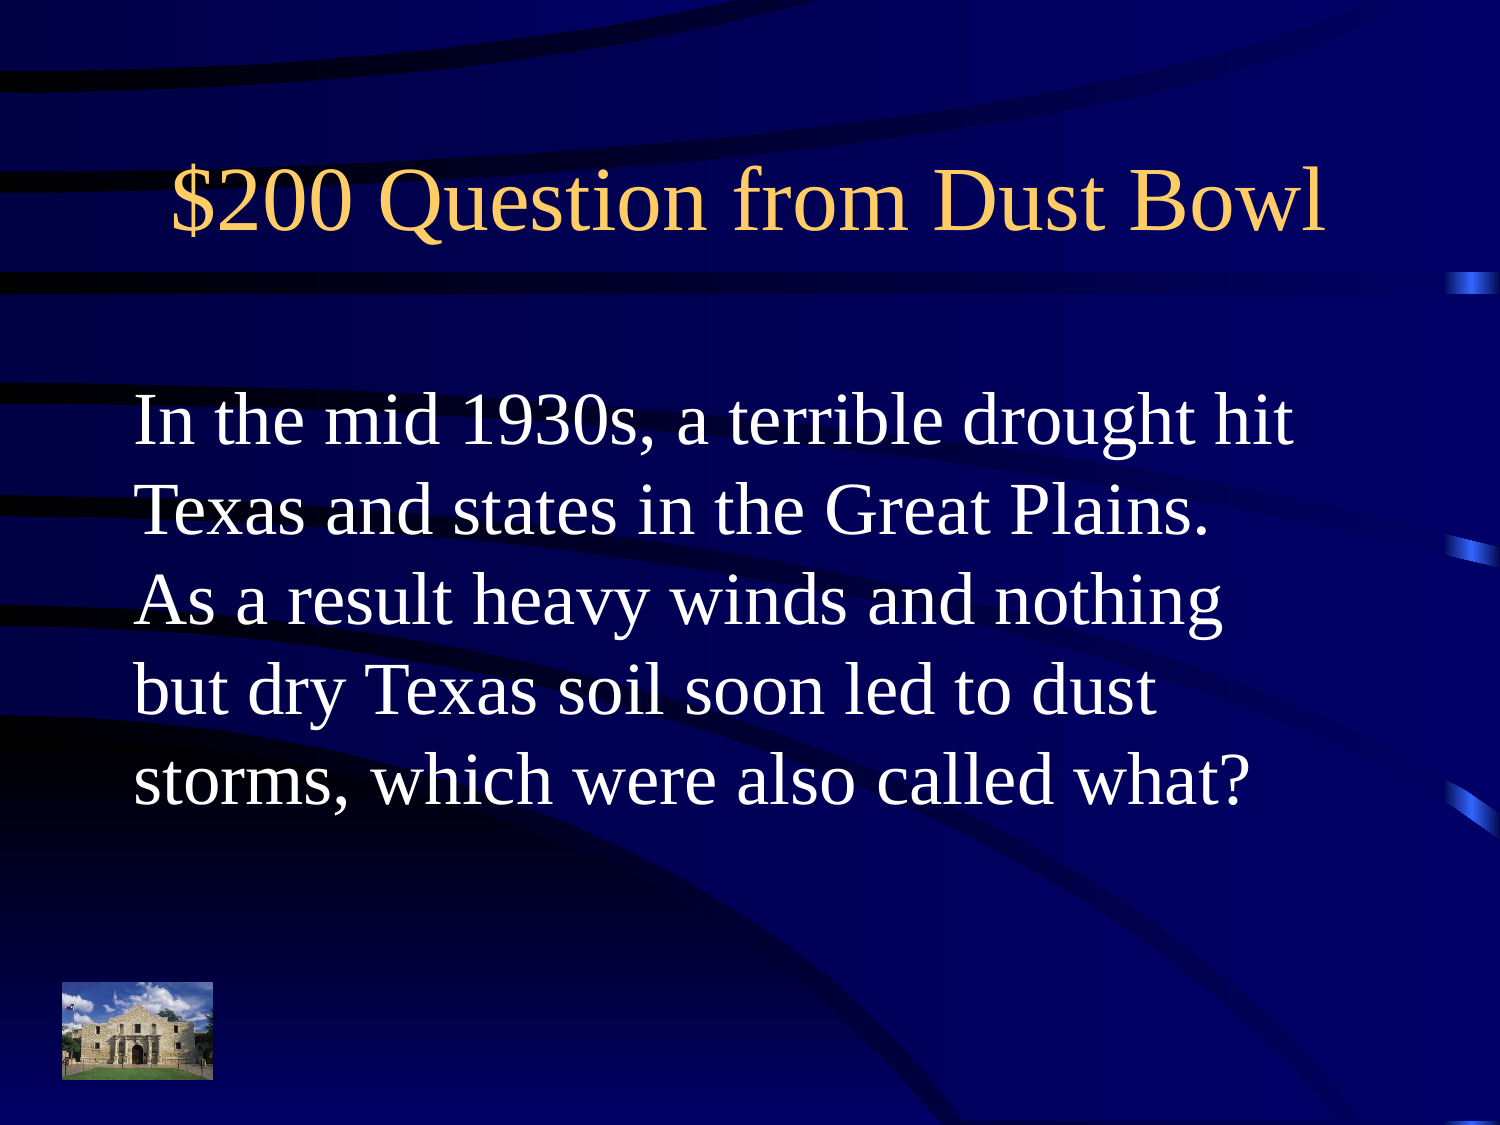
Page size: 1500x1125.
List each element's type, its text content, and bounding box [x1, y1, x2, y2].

title $200 Question from Dust Bowl [112, 99, 1388, 288]
picture [62, 982, 213, 1081]
text_box In the mid 1930s, a terrible drought hit Texas and states in the Great Plains. As a result heavy winds and nothing but dry Texas soil soon led to dust storms, which were also called what? [118, 362, 1313, 828]
